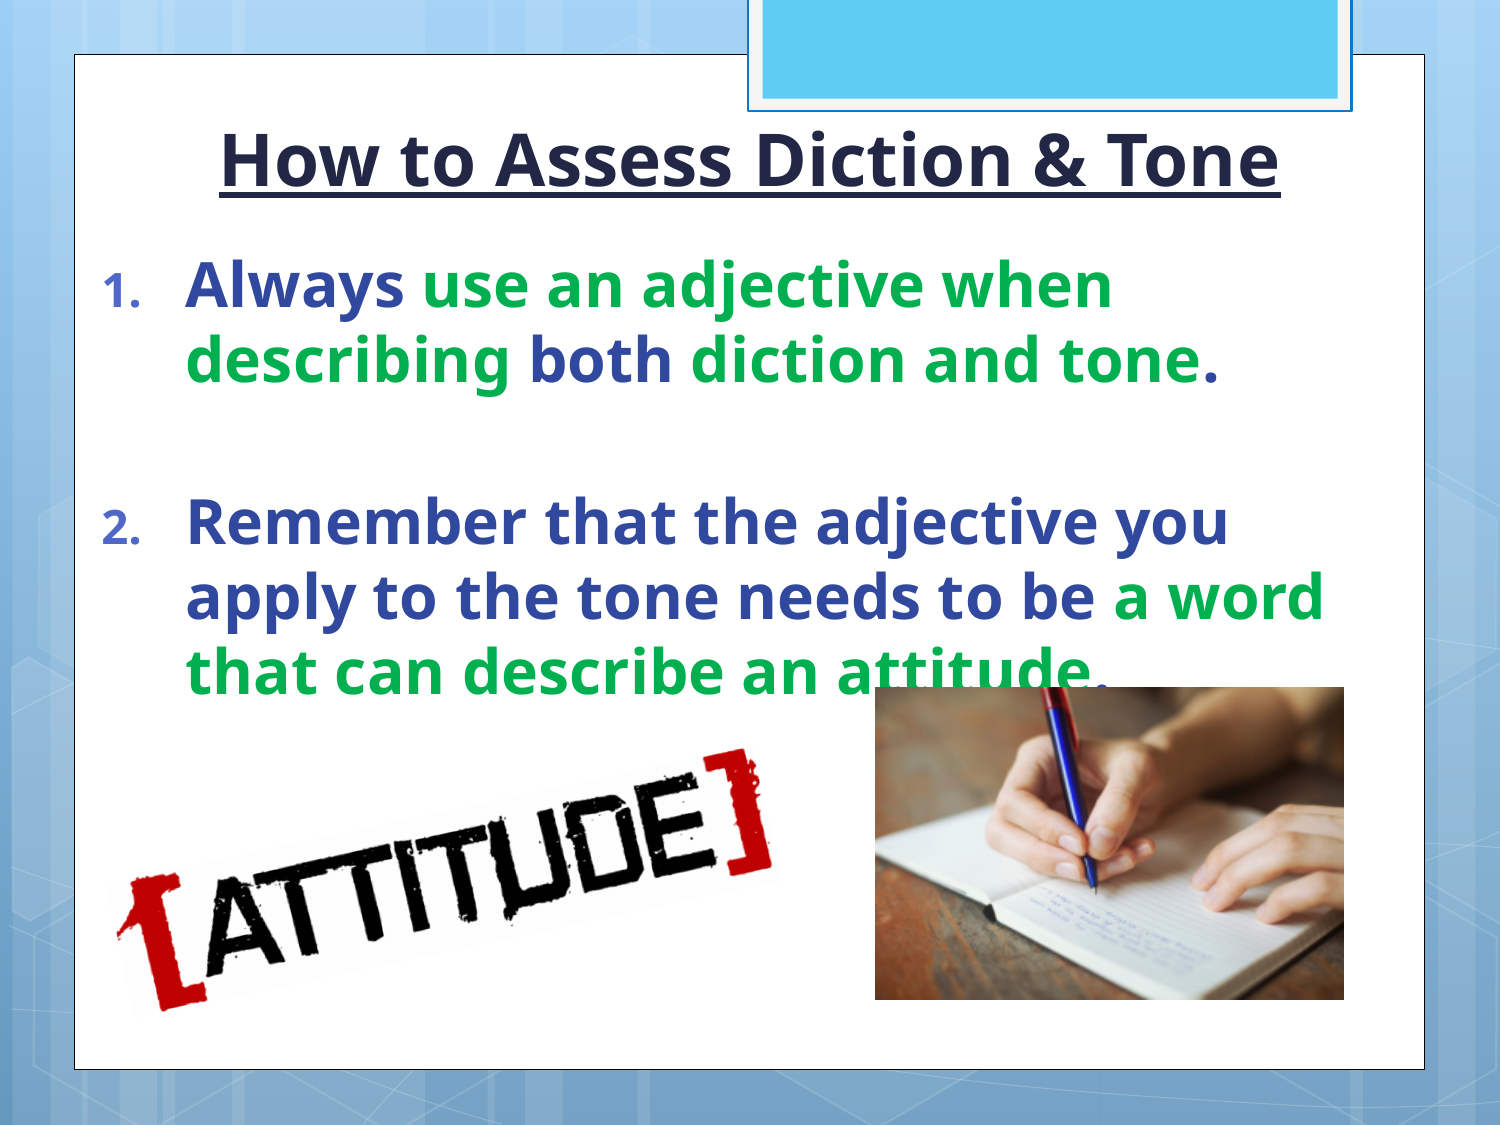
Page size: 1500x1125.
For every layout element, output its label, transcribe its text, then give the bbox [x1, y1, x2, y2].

picture [874, 687, 1344, 1001]
title How to Assess Diction & Tone [75, 75, 1425, 209]
picture [106, 746, 780, 1017]
list Always use an adjective when describing both diction and tone. Remember that the adjective you apply to the tone needs to be a word that can describe an attitude. [75, 237, 1413, 763]
